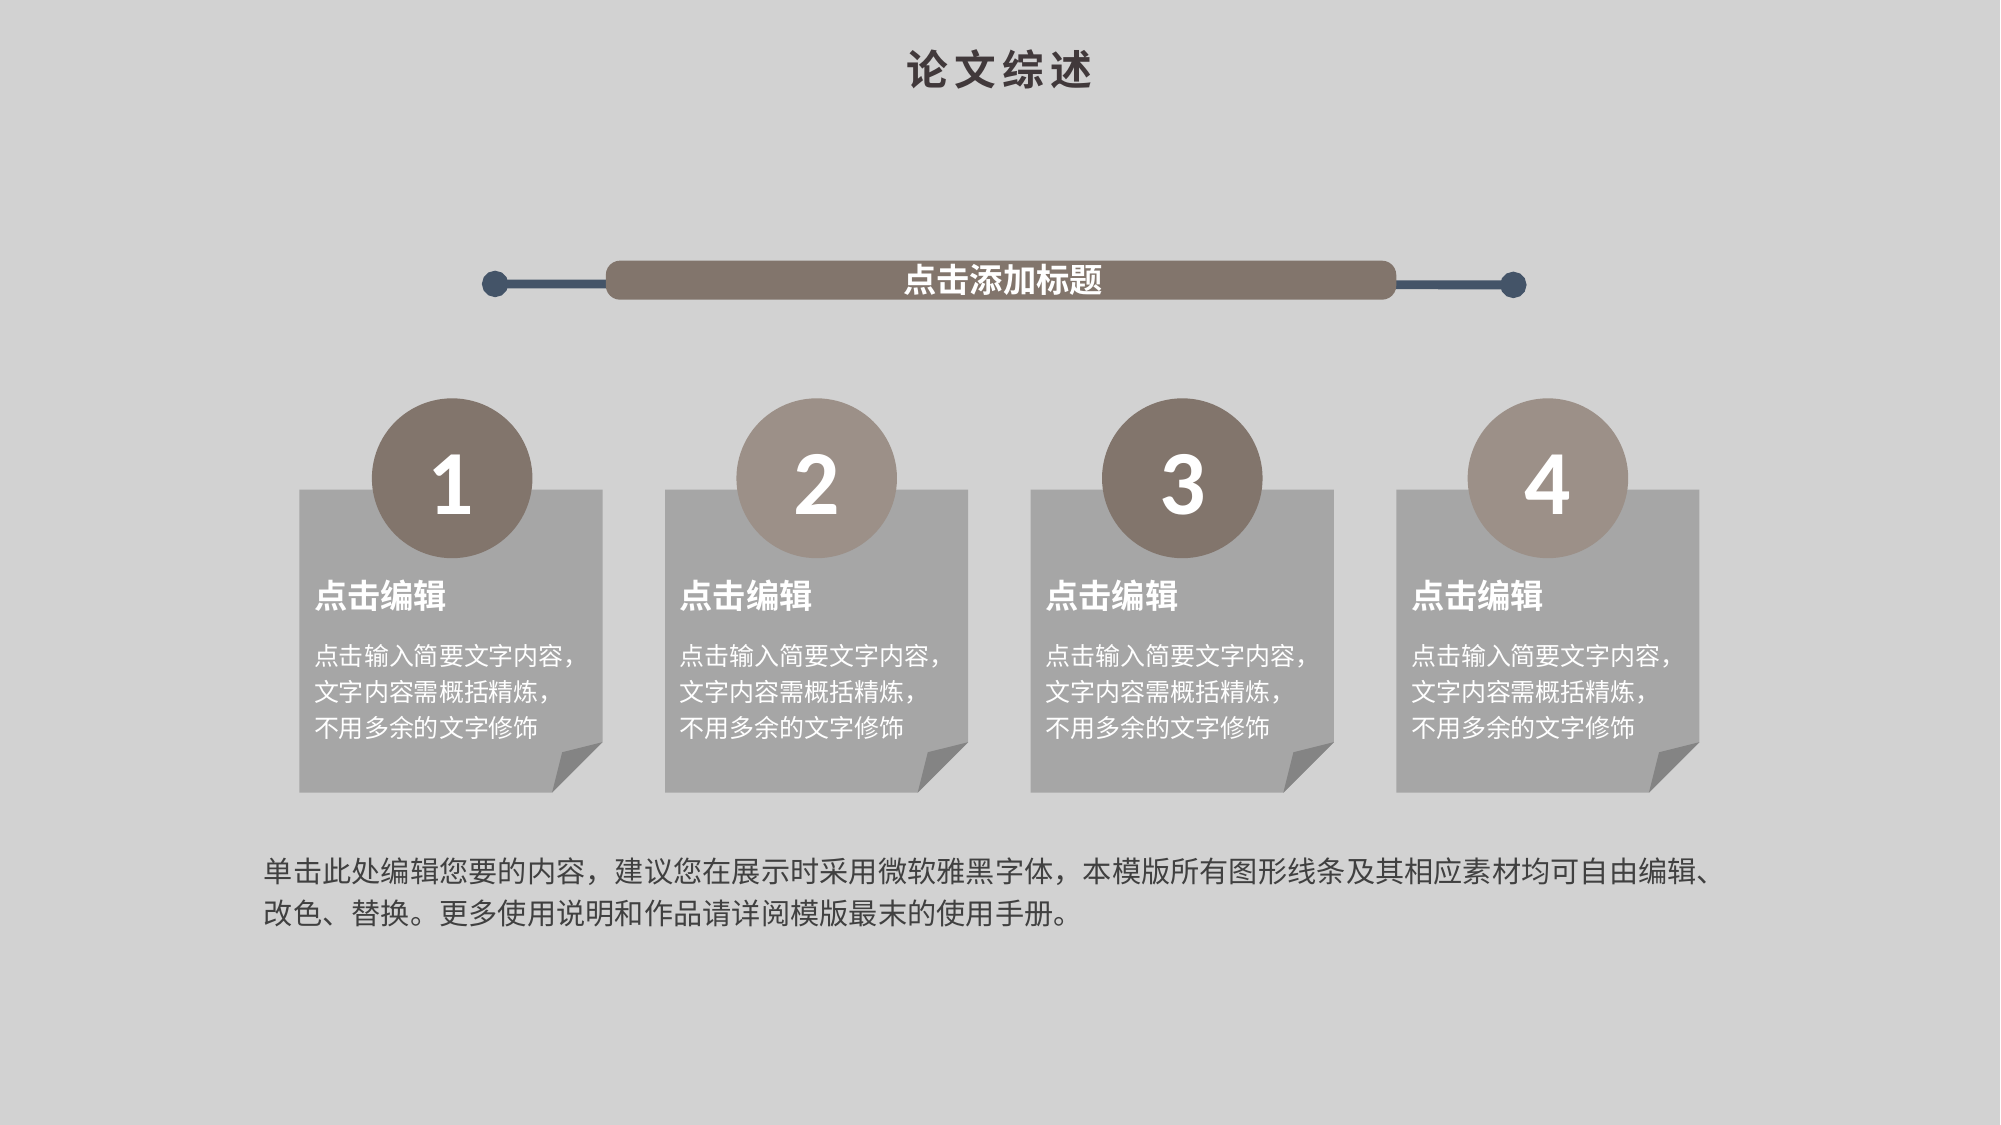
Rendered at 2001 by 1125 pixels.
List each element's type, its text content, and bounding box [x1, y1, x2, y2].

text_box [495, 249, 1514, 315]
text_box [664, 489, 985, 793]
text_box 论文综述 [892, 36, 1108, 101]
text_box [1030, 489, 1351, 793]
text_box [1396, 489, 1716, 793]
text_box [1101, 398, 1263, 559]
text_box 单击此处编辑您要的内容，建议您在展示时采用微软雅黑字体，本模版所有图形线条及其相应素材均可自由编辑、改色、替换。更多使用说明和作品请详阅模版最末的使用手册。 [249, 839, 1750, 986]
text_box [736, 398, 897, 559]
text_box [299, 489, 619, 793]
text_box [1467, 398, 1629, 559]
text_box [371, 398, 533, 559]
